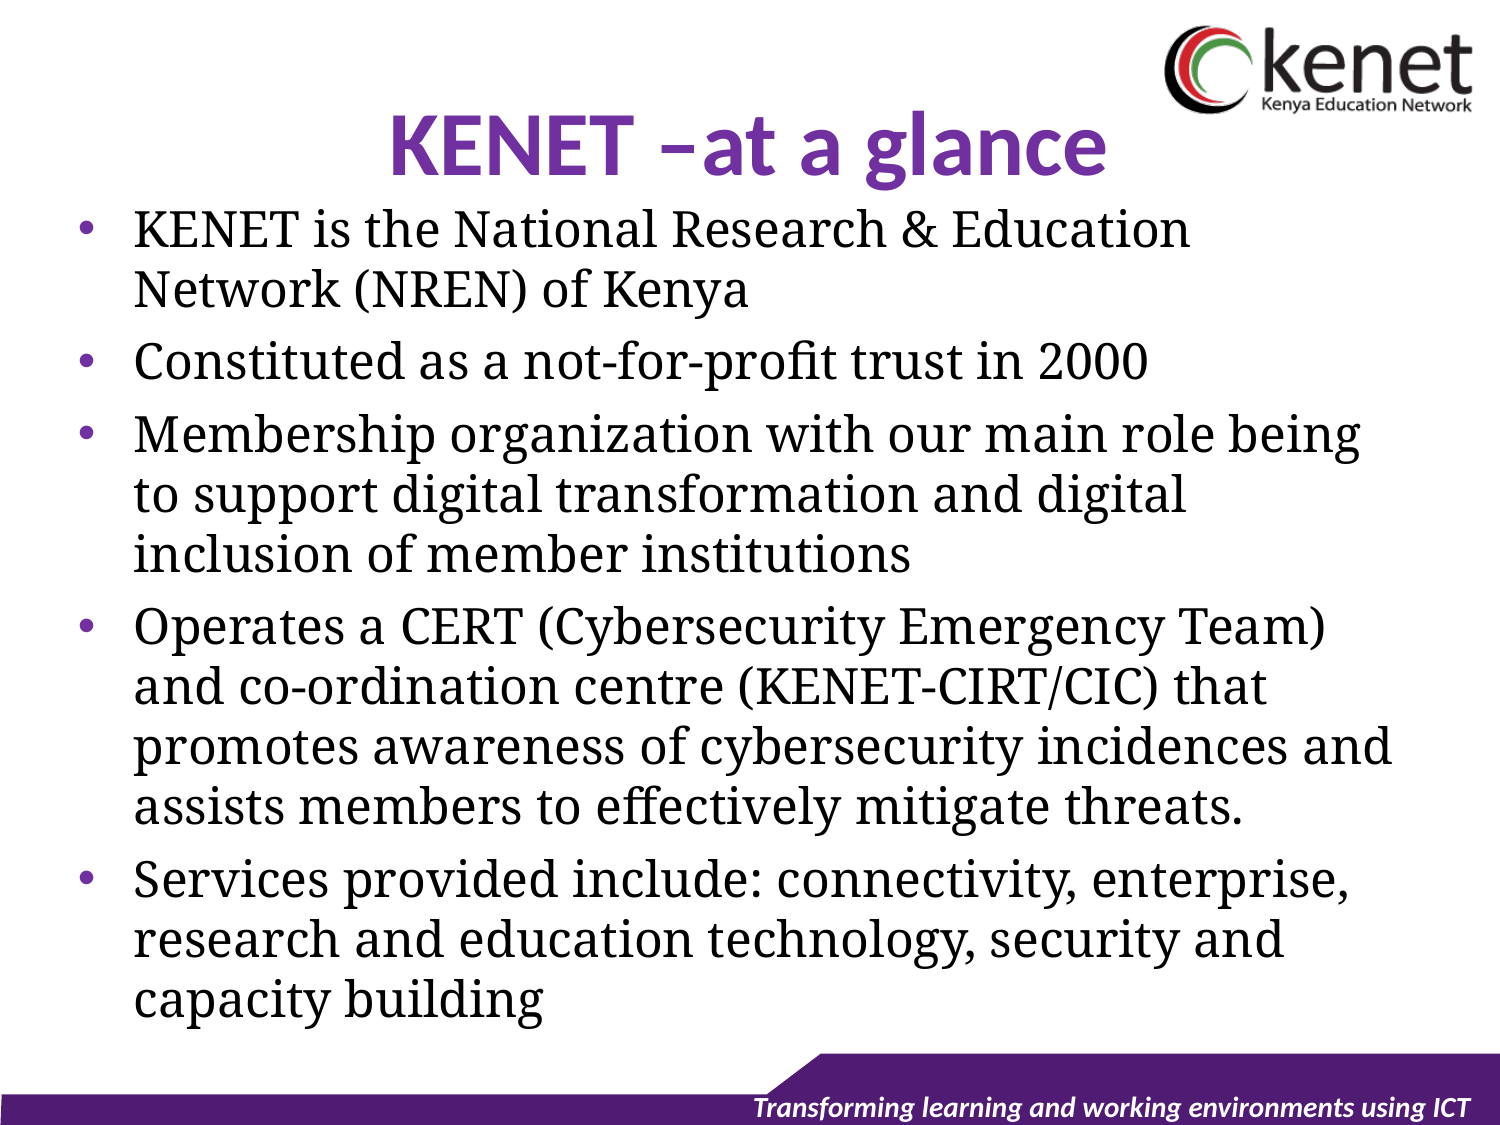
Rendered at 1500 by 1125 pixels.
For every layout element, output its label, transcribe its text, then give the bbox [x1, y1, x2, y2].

text_box KENET –at a glance [74, 45, 1425, 233]
text_box KENET is the National Research & Education Network (NREN) of Kenya Constituted as a not-for-profit trust in 2000 Membership organization with our main role being to support digital transformation and digital inclusion of member institutions Operates a CERT (Cybersecurity Emergency Team) and co-ordination centre (KENET-CIRT/CIC) that promotes awareness of cybersecurity incidences and assists members to effectively mitigate threats. Services provided include: connectivity, enterprise, research and education technology, security and capacity building [63, 189, 1414, 981]
text_box Transforming learning and working environments using ICT [738, 1080, 1500, 1125]
picture [1163, 11, 1477, 118]
text_box [785, 1053, 1500, 1080]
text_box [0, 1094, 738, 1125]
